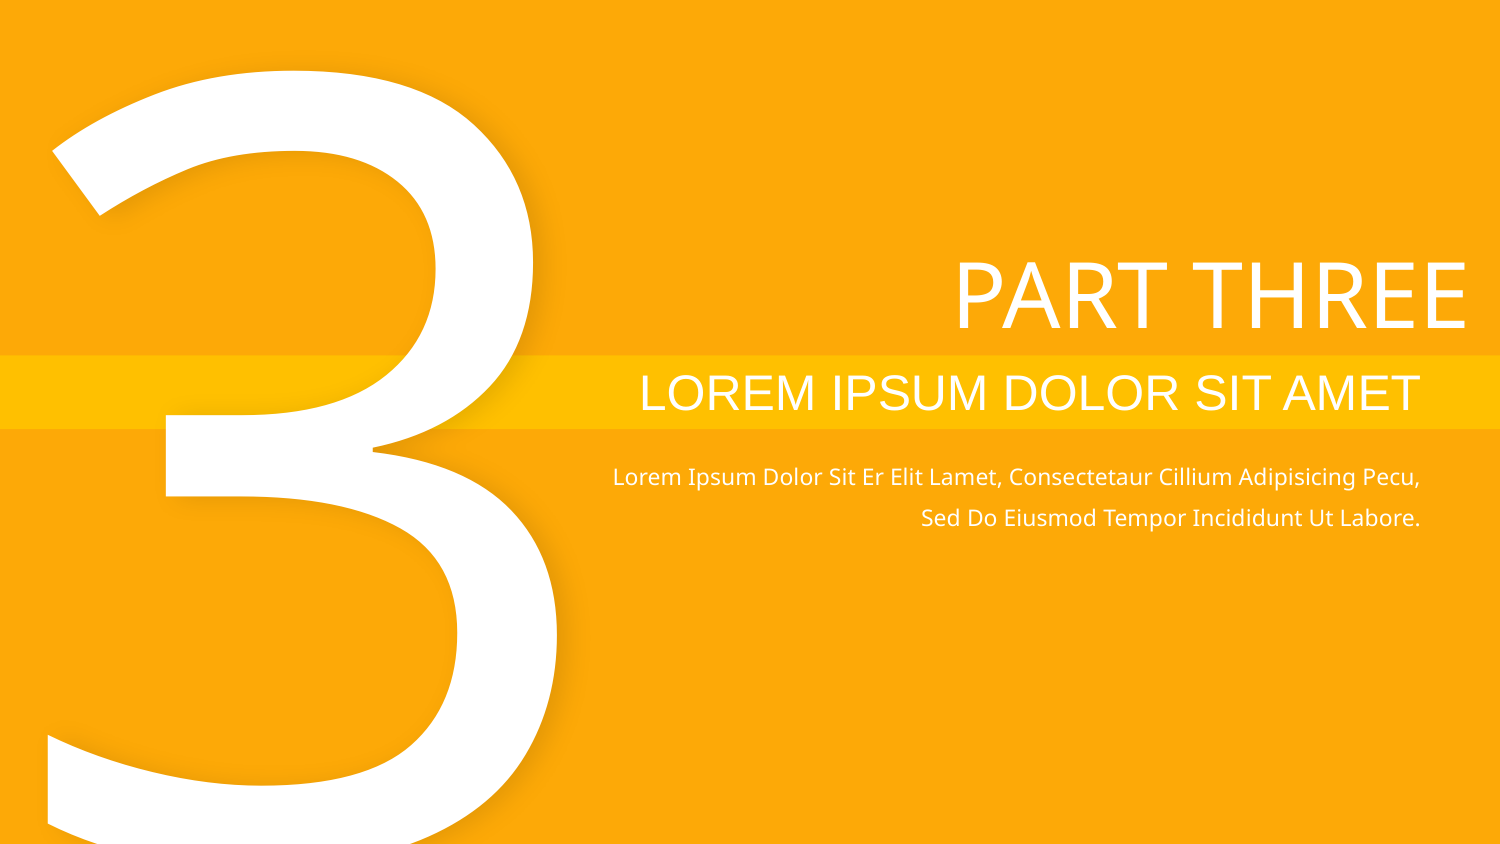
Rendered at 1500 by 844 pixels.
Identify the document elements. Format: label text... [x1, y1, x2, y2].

text_box 3 [0, 0, 634, 844]
text_box [652, 353, 1500, 431]
text_box LOREM IPSUM DOLOR SIT AMET [587, 353, 1437, 429]
text_box PART THREE [936, 229, 1486, 354]
text_box Lorem Ipsum Dolor Sit Er Elit Lamet, Consectetaur Cillium Adipisicing Pecu, Sed Do Eiusmod Tempor Incididunt Ut Labore. [580, 441, 1437, 539]
